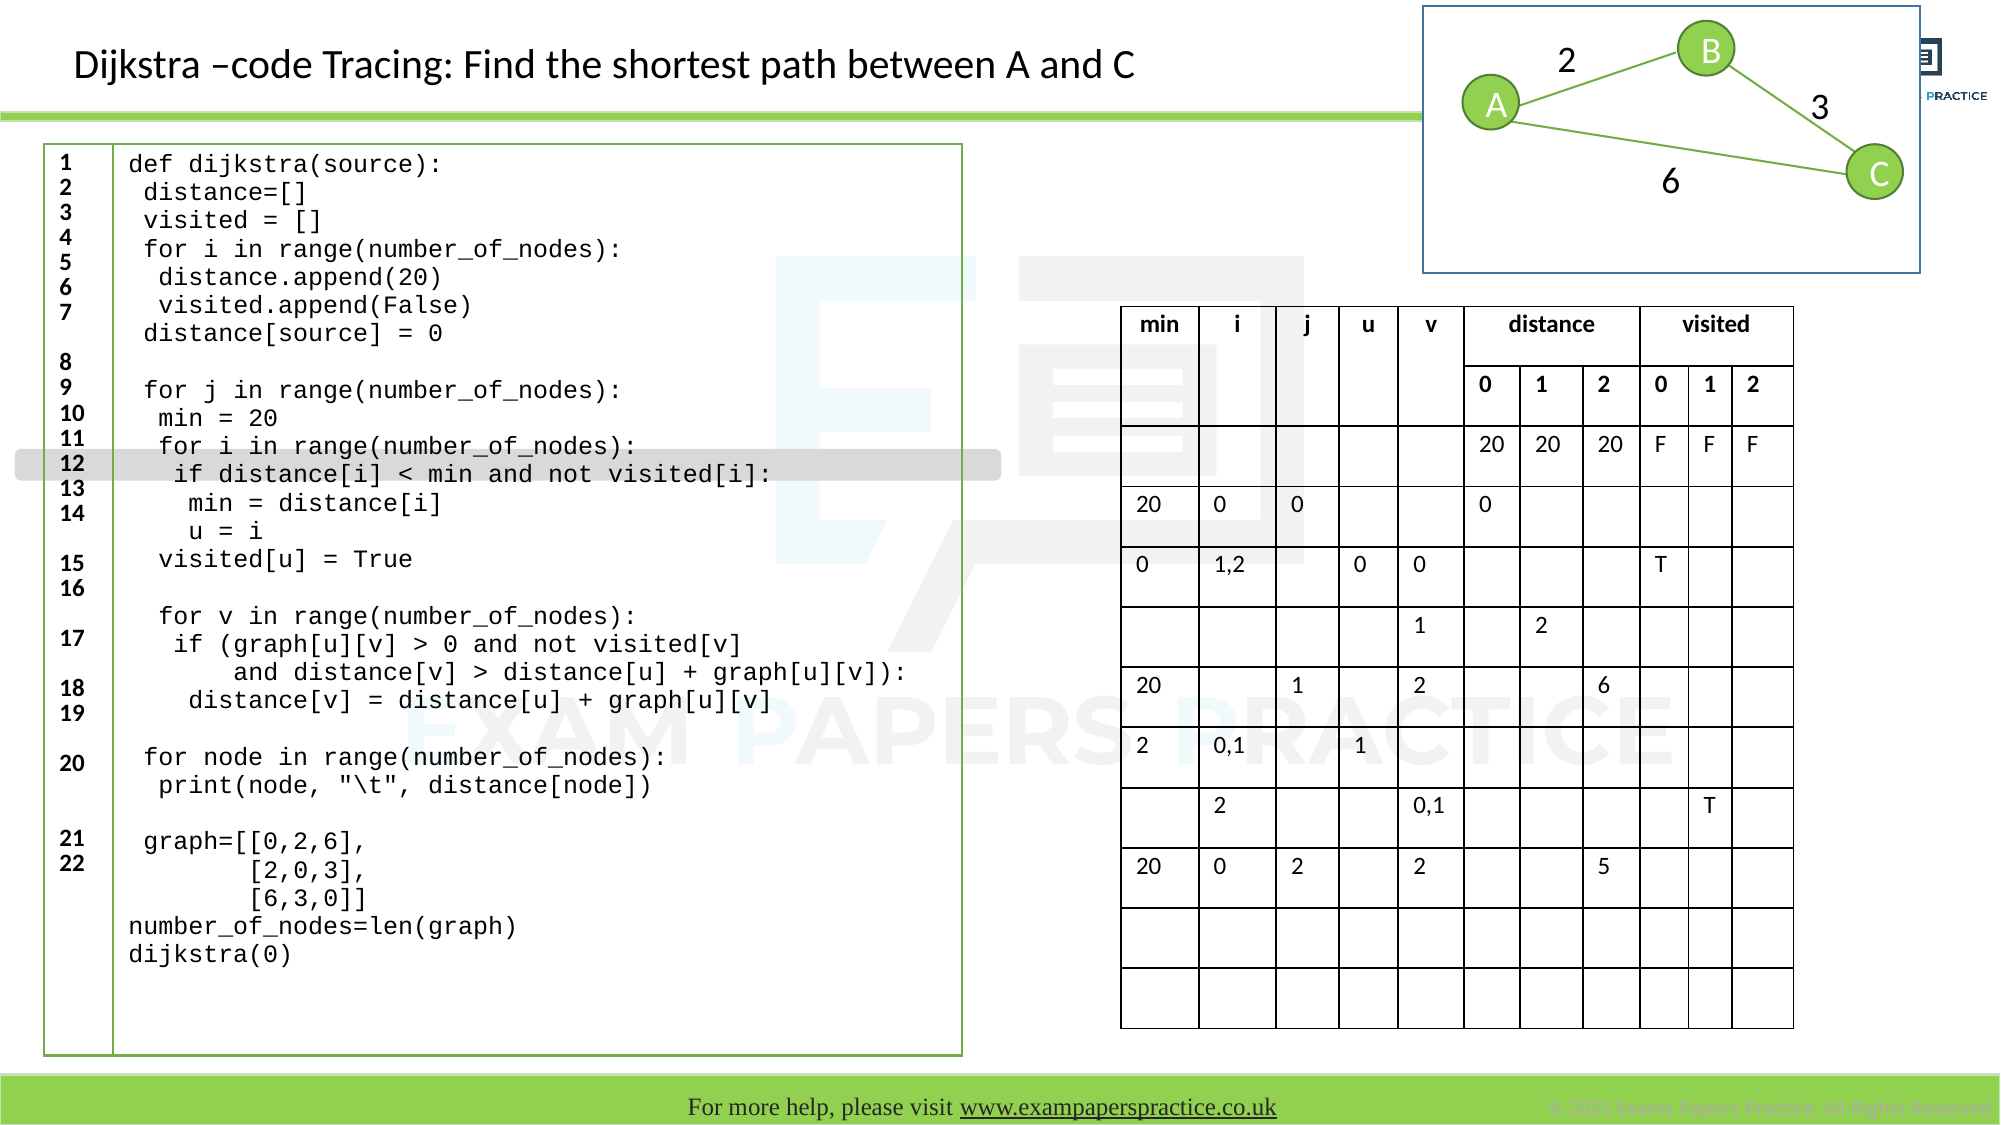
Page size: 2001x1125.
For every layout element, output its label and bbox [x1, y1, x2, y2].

table_cell [1584, 969, 1639, 1028]
table_cell [1340, 668, 1397, 726]
table_cell [1733, 849, 1793, 907]
table_cell [1689, 728, 1731, 787]
table_cell [1399, 608, 1463, 666]
table_header [1465, 307, 1639, 365]
table_cell [1122, 668, 1198, 726]
table_cell [1733, 608, 1793, 666]
table_cell [1521, 969, 1582, 1028]
table_cell [1200, 608, 1275, 666]
table_cell [1465, 367, 1519, 425]
table_cell [1277, 608, 1338, 666]
table_cell [1689, 548, 1731, 606]
table_cell [1521, 728, 1582, 787]
table_cell [1641, 608, 1688, 666]
table_cell [1122, 789, 1198, 847]
table_cell [1584, 789, 1639, 847]
table_cell [1340, 969, 1397, 1028]
table_cell [1465, 668, 1519, 726]
table_cell [1465, 969, 1519, 1028]
table_header [1641, 307, 1793, 365]
table_cell [1521, 668, 1582, 726]
table_cell [1689, 608, 1731, 666]
table_cell [1200, 427, 1275, 486]
table_cell [1200, 548, 1275, 606]
table_cell [1277, 668, 1338, 726]
table_cell [1399, 728, 1463, 787]
table_cell [1399, 427, 1463, 486]
table_header [1277, 307, 1338, 425]
table_cell [1399, 849, 1463, 907]
table_cell [1340, 728, 1397, 787]
table_cell [1521, 608, 1582, 666]
table_cell [1584, 487, 1639, 546]
table_cell [1465, 427, 1519, 486]
table_header [45, 145, 112, 1054]
table_cell [1399, 487, 1463, 546]
table_cell [1122, 849, 1198, 907]
table_cell [1122, 969, 1198, 1028]
table_cell [1641, 548, 1688, 606]
table_cell [1277, 548, 1338, 606]
table_cell [1277, 789, 1338, 847]
table_cell [1689, 969, 1731, 1028]
table_cell [1122, 548, 1198, 606]
table_cell [1200, 728, 1275, 787]
table_cell [1733, 969, 1793, 1028]
table_cell [1733, 728, 1793, 787]
table_cell [1340, 909, 1397, 967]
table_cell [1340, 608, 1397, 666]
table_cell [1340, 849, 1397, 907]
table_cell [1340, 789, 1397, 847]
table_header [1399, 307, 1463, 425]
table_cell [1200, 487, 1275, 546]
table_cell [1521, 427, 1582, 486]
table_cell [1733, 789, 1793, 847]
table_cell [1641, 849, 1688, 907]
table_cell [1521, 789, 1582, 847]
table_cell [1689, 427, 1731, 486]
table_cell [1399, 969, 1463, 1028]
table_cell [1277, 487, 1338, 546]
table_cell [1465, 548, 1519, 606]
table_cell [1584, 728, 1639, 787]
table_cell [1465, 909, 1519, 967]
table_cell [1122, 608, 1198, 666]
table_cell [1399, 789, 1463, 847]
table_cell [1521, 849, 1582, 907]
table_cell [1733, 487, 1793, 546]
table_cell [1277, 427, 1338, 486]
table_cell [1521, 367, 1582, 425]
table_cell [1689, 487, 1731, 546]
table_cell [1200, 668, 1275, 726]
table_cell [1465, 789, 1519, 847]
table_cell [1200, 849, 1275, 907]
table_cell [1584, 367, 1639, 425]
table_cell [1122, 728, 1198, 787]
table_cell [1641, 909, 1688, 967]
text_box [58, 29, 1152, 94]
table_cell [1641, 969, 1688, 1028]
table_cell [1584, 909, 1639, 967]
table_cell [1584, 548, 1639, 606]
table_cell [1200, 909, 1275, 967]
table_cell [1584, 427, 1639, 486]
table_cell [1465, 487, 1519, 546]
table_cell [1122, 427, 1198, 486]
text_box [1422, 5, 1921, 274]
table_cell [1200, 789, 1275, 847]
table_cell [1641, 427, 1688, 486]
table_cell [1641, 789, 1688, 847]
table_cell [1641, 487, 1688, 546]
table_cell [1689, 668, 1731, 726]
table_cell [1399, 668, 1463, 726]
table_cell [1465, 849, 1519, 907]
table_header [1200, 307, 1275, 425]
table_cell [1277, 849, 1338, 907]
table_cell [1277, 909, 1338, 967]
table_cell [1584, 849, 1639, 907]
table_cell [1689, 789, 1731, 847]
text_box [963, 448, 1002, 481]
table_cell [1584, 608, 1639, 666]
table_cell [1277, 728, 1338, 787]
table_header [1340, 307, 1397, 425]
table_cell [1641, 367, 1688, 425]
table_cell [1521, 909, 1582, 967]
table_cell [1584, 668, 1639, 726]
table_cell [1340, 427, 1397, 486]
table_cell [1122, 909, 1198, 967]
table_cell [1277, 969, 1338, 1028]
text_box [14, 448, 43, 481]
table_cell [1733, 548, 1793, 606]
table_cell [1340, 487, 1397, 546]
table_cell [1733, 427, 1793, 486]
table_cell [1689, 849, 1731, 907]
table_cell [1733, 909, 1793, 967]
table_cell [1689, 909, 1731, 967]
table_header [1122, 307, 1198, 425]
table_cell [1689, 367, 1731, 425]
table_cell [1399, 548, 1463, 606]
table_cell [1733, 367, 1793, 425]
table_cell [1200, 969, 1275, 1028]
table_cell [1465, 728, 1519, 787]
table_cell [1465, 608, 1519, 666]
table_cell [1521, 548, 1582, 606]
table_cell [1733, 668, 1793, 726]
table_cell [1521, 487, 1582, 546]
table_cell [1399, 909, 1463, 967]
table_cell [1641, 728, 1688, 787]
table_cell [1122, 487, 1198, 546]
table_header [114, 145, 961, 1054]
table_cell [1641, 668, 1688, 726]
table_cell [1340, 548, 1397, 606]
